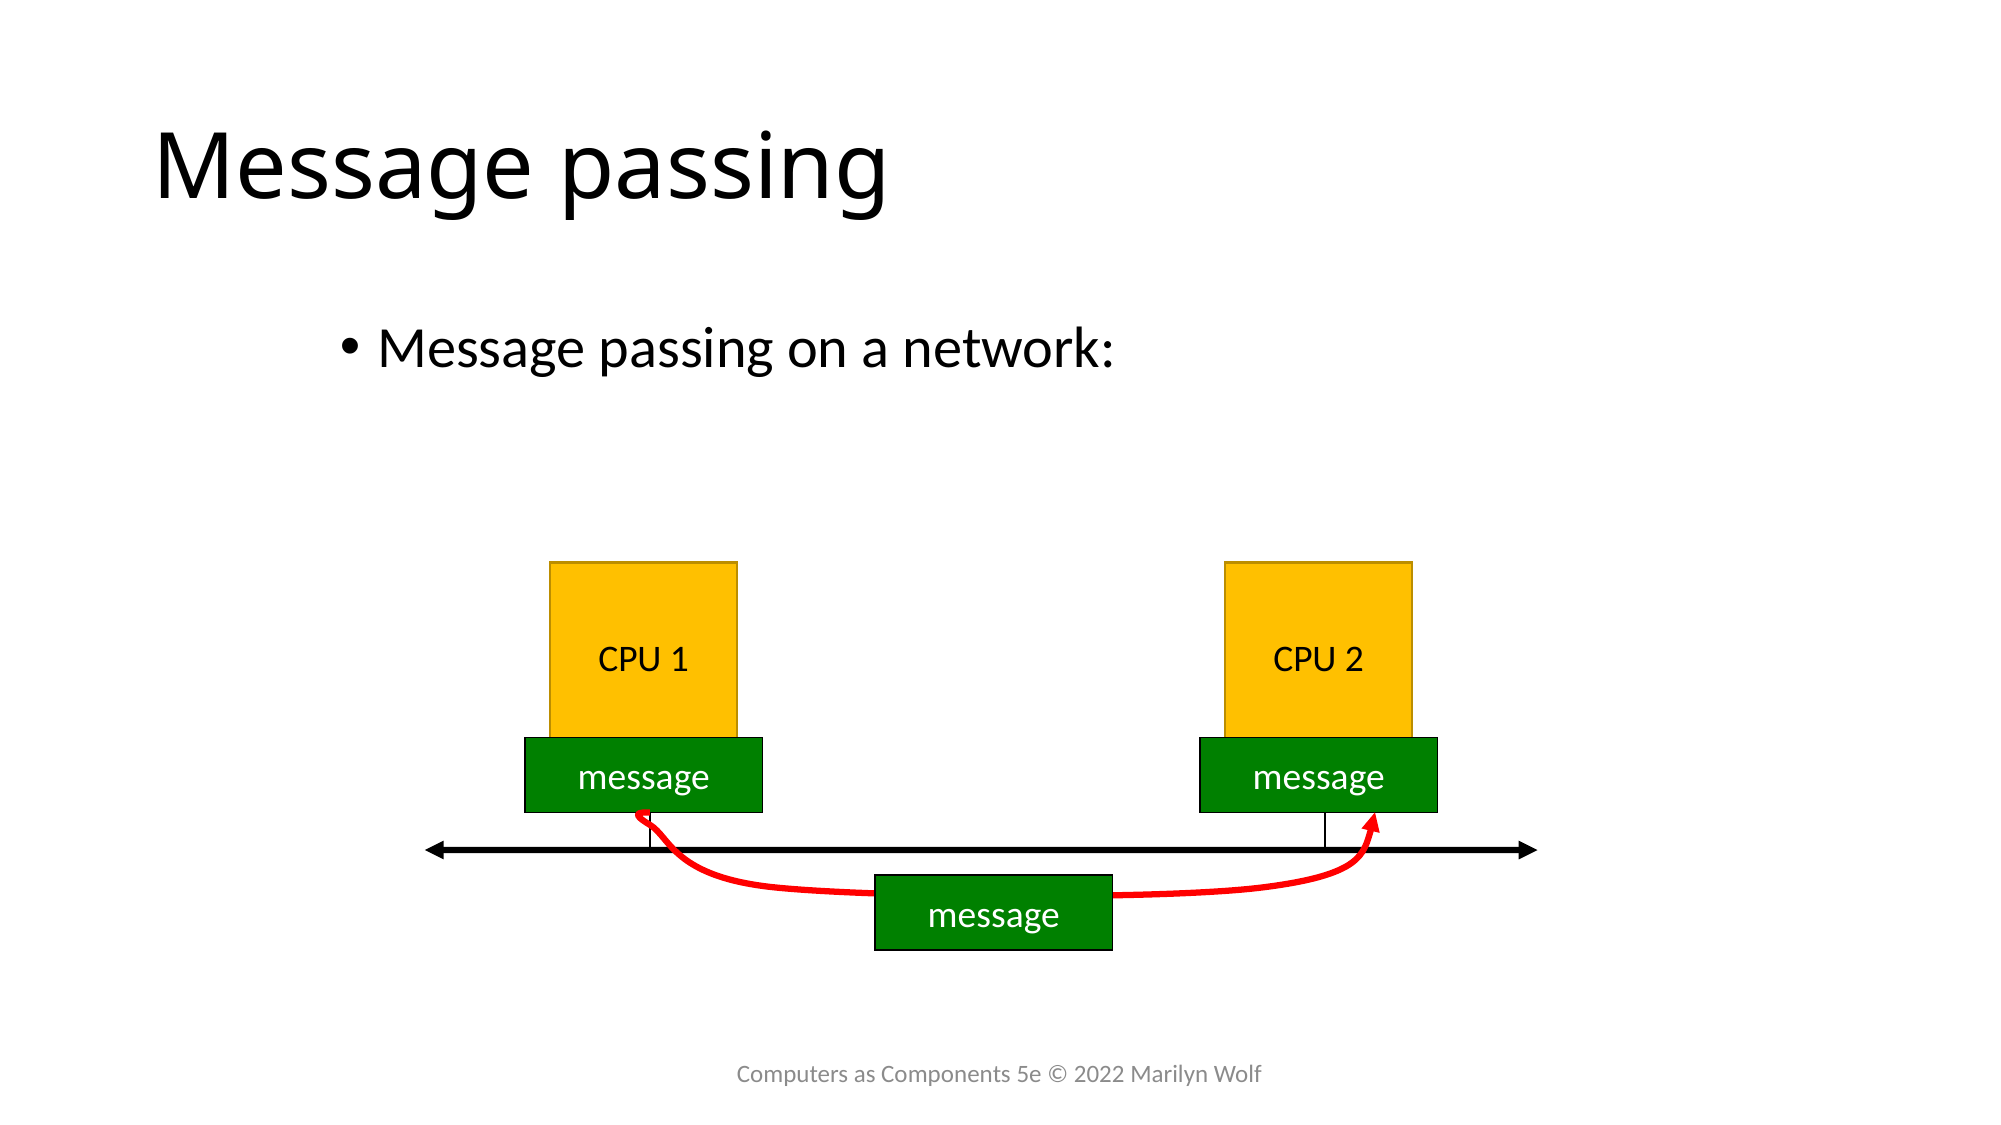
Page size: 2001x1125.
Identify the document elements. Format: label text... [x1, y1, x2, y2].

footer Computers as Components 5e © 2022 Marilyn Wolf [662, 1042, 1338, 1103]
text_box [629, 812, 1375, 950]
title Message passing [137, 59, 1863, 278]
list Message passing on a network: [324, 309, 1667, 438]
text_box [424, 843, 629, 857]
text_box message [1199, 737, 1438, 813]
text_box [1375, 843, 1538, 857]
text_box CPU 2 [1224, 561, 1413, 737]
text_box CPU 1 [549, 561, 738, 737]
text_box message [524, 737, 763, 813]
